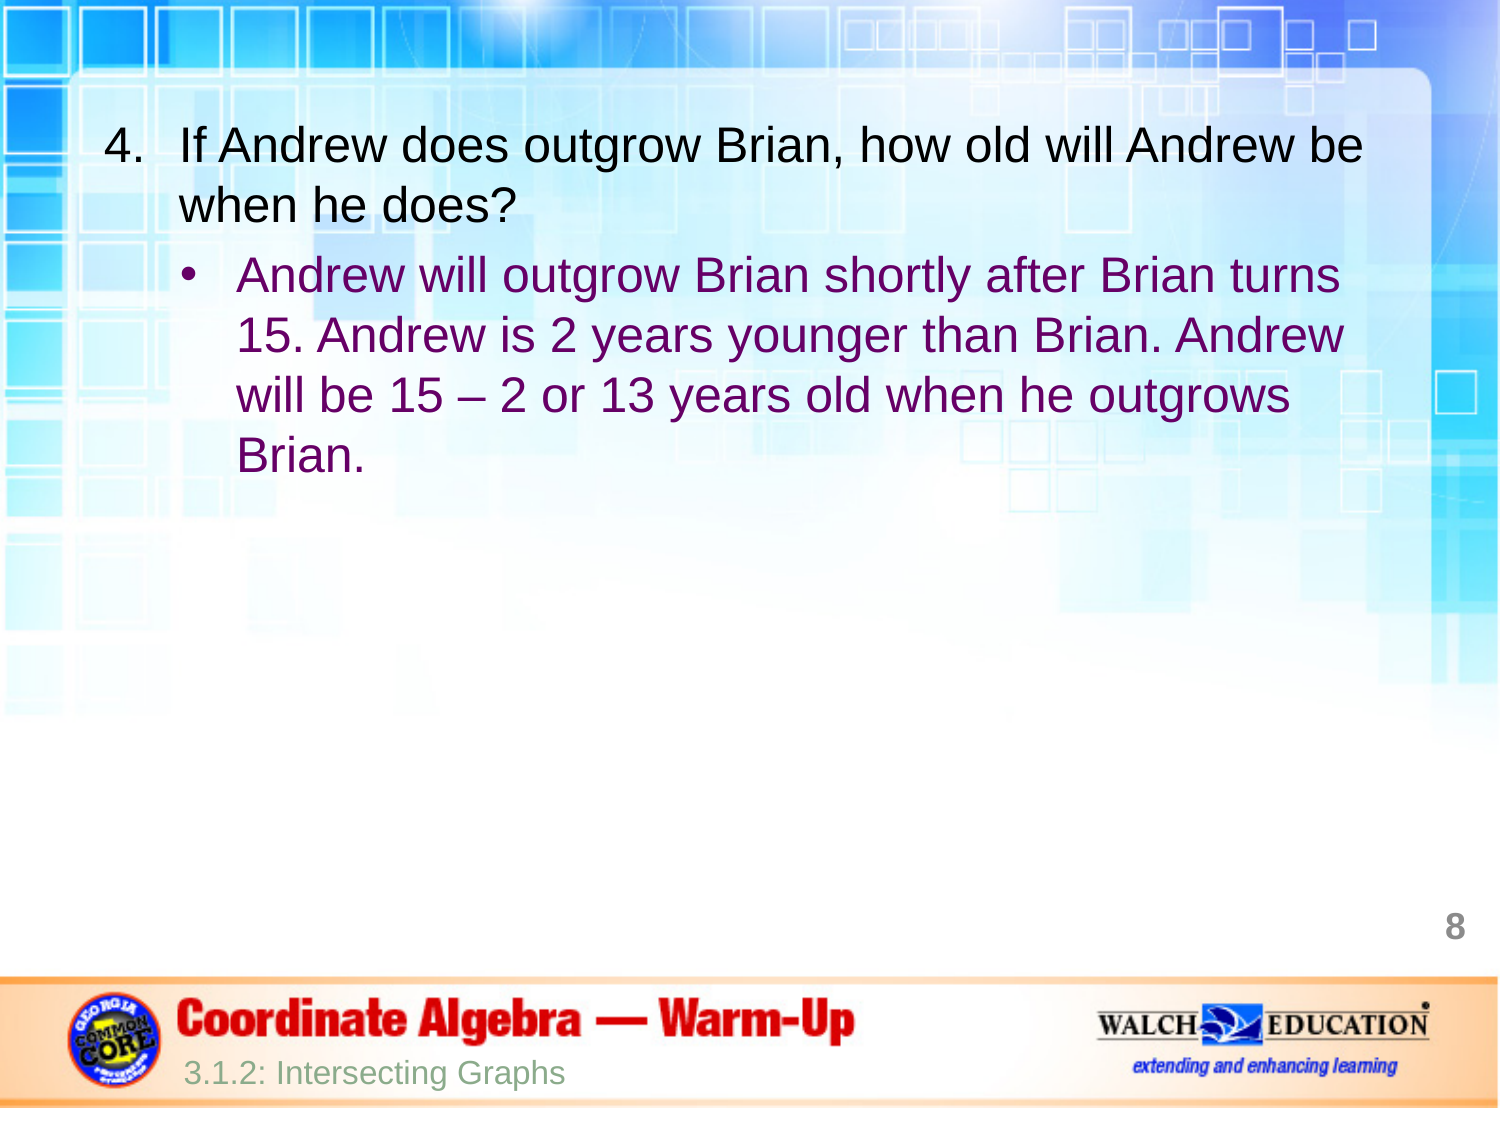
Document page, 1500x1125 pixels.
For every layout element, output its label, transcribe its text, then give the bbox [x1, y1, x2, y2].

slide_number 8 [1361, 901, 1481, 949]
text_box [1441, 924, 1472, 1001]
subtitle If Andrew does outgrow Brian, how old will Andrew be when he does? Andrew will outgrow Brian shortly after Brian turns 15. Andrew is 2 years younger than Brian. Andrew will be 15 – 2 or 13 years old when he outgrows Brian. [89, 105, 1390, 925]
picture [0, 0, 1500, 1108]
footer 3.1.2: Intersecting Graphs [168, 1048, 1067, 1094]
